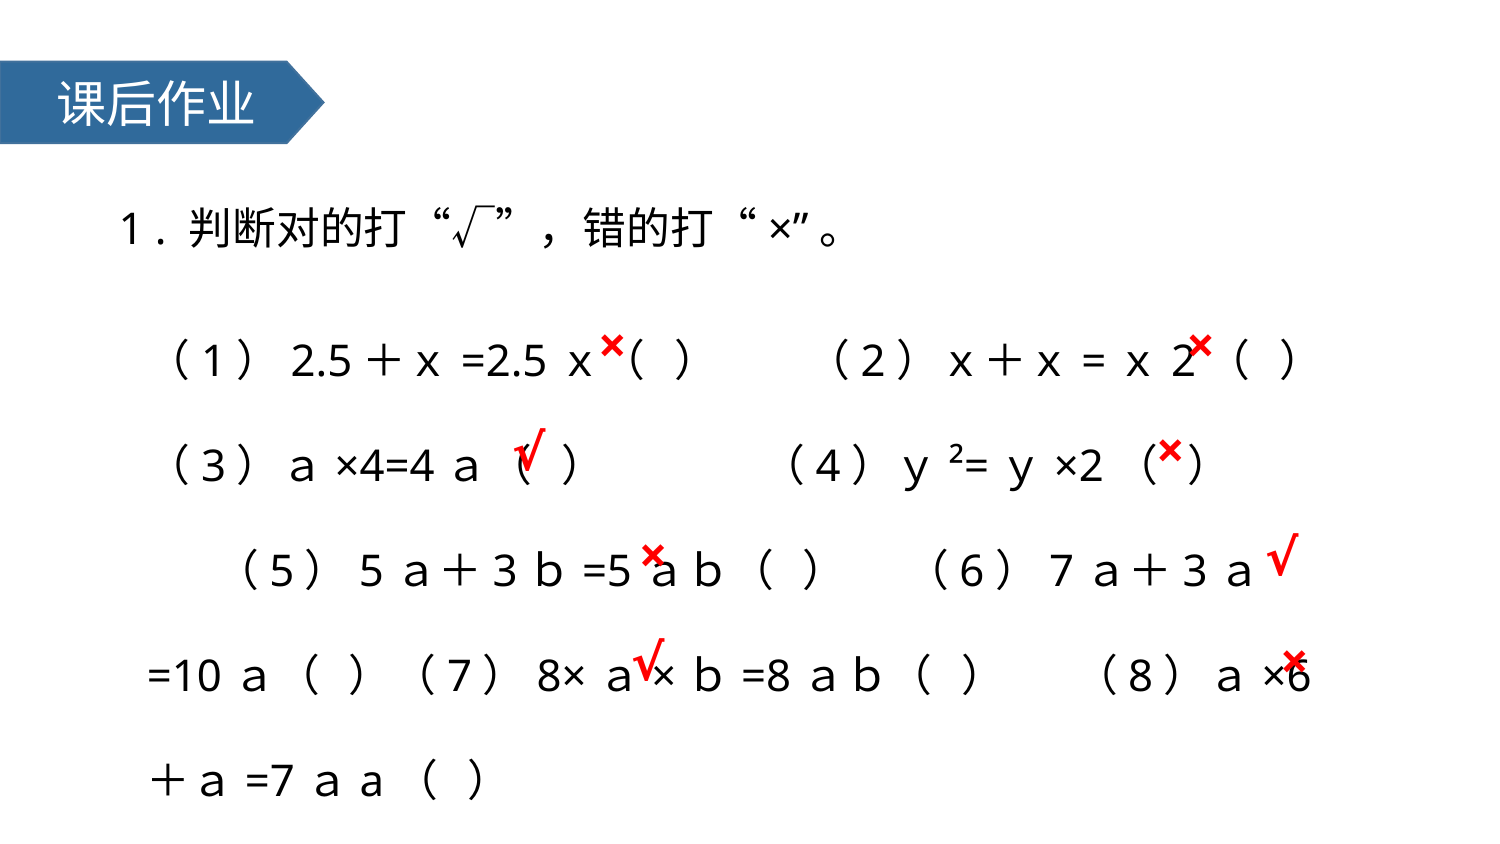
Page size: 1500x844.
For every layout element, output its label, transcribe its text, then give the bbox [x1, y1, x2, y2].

text_box × [586, 307, 639, 379]
text_box √ [501, 415, 558, 487]
text_box √ [620, 625, 677, 697]
text_box × [627, 518, 679, 590]
text_box 课后作业 [0, 61, 324, 144]
text_box × [1145, 413, 1197, 485]
text_box （1）2.5＋ｘ=2.5ｘ（ ） （2）ｘ＋ｘ=ｘ2（ ） （3）ａ×4=4ａ（ ） （4）ｙ²=ｙ×2（ ） （5）5ａ＋3ｂ=5ａｂ（ ） （6）7ａ＋3ａ=10ａ（ ）（7）8×ａ×ｂ=8ａｂ（ ） （8）ａ×6＋ａ=7ａa（ ） [135, 274, 1347, 811]
text_box × [1175, 307, 1227, 379]
text_box √ [1253, 519, 1310, 591]
text_box 1 . 判断对的打“√”，错的打“×”。 [107, 168, 1324, 259]
text_box × [1268, 623, 1320, 695]
